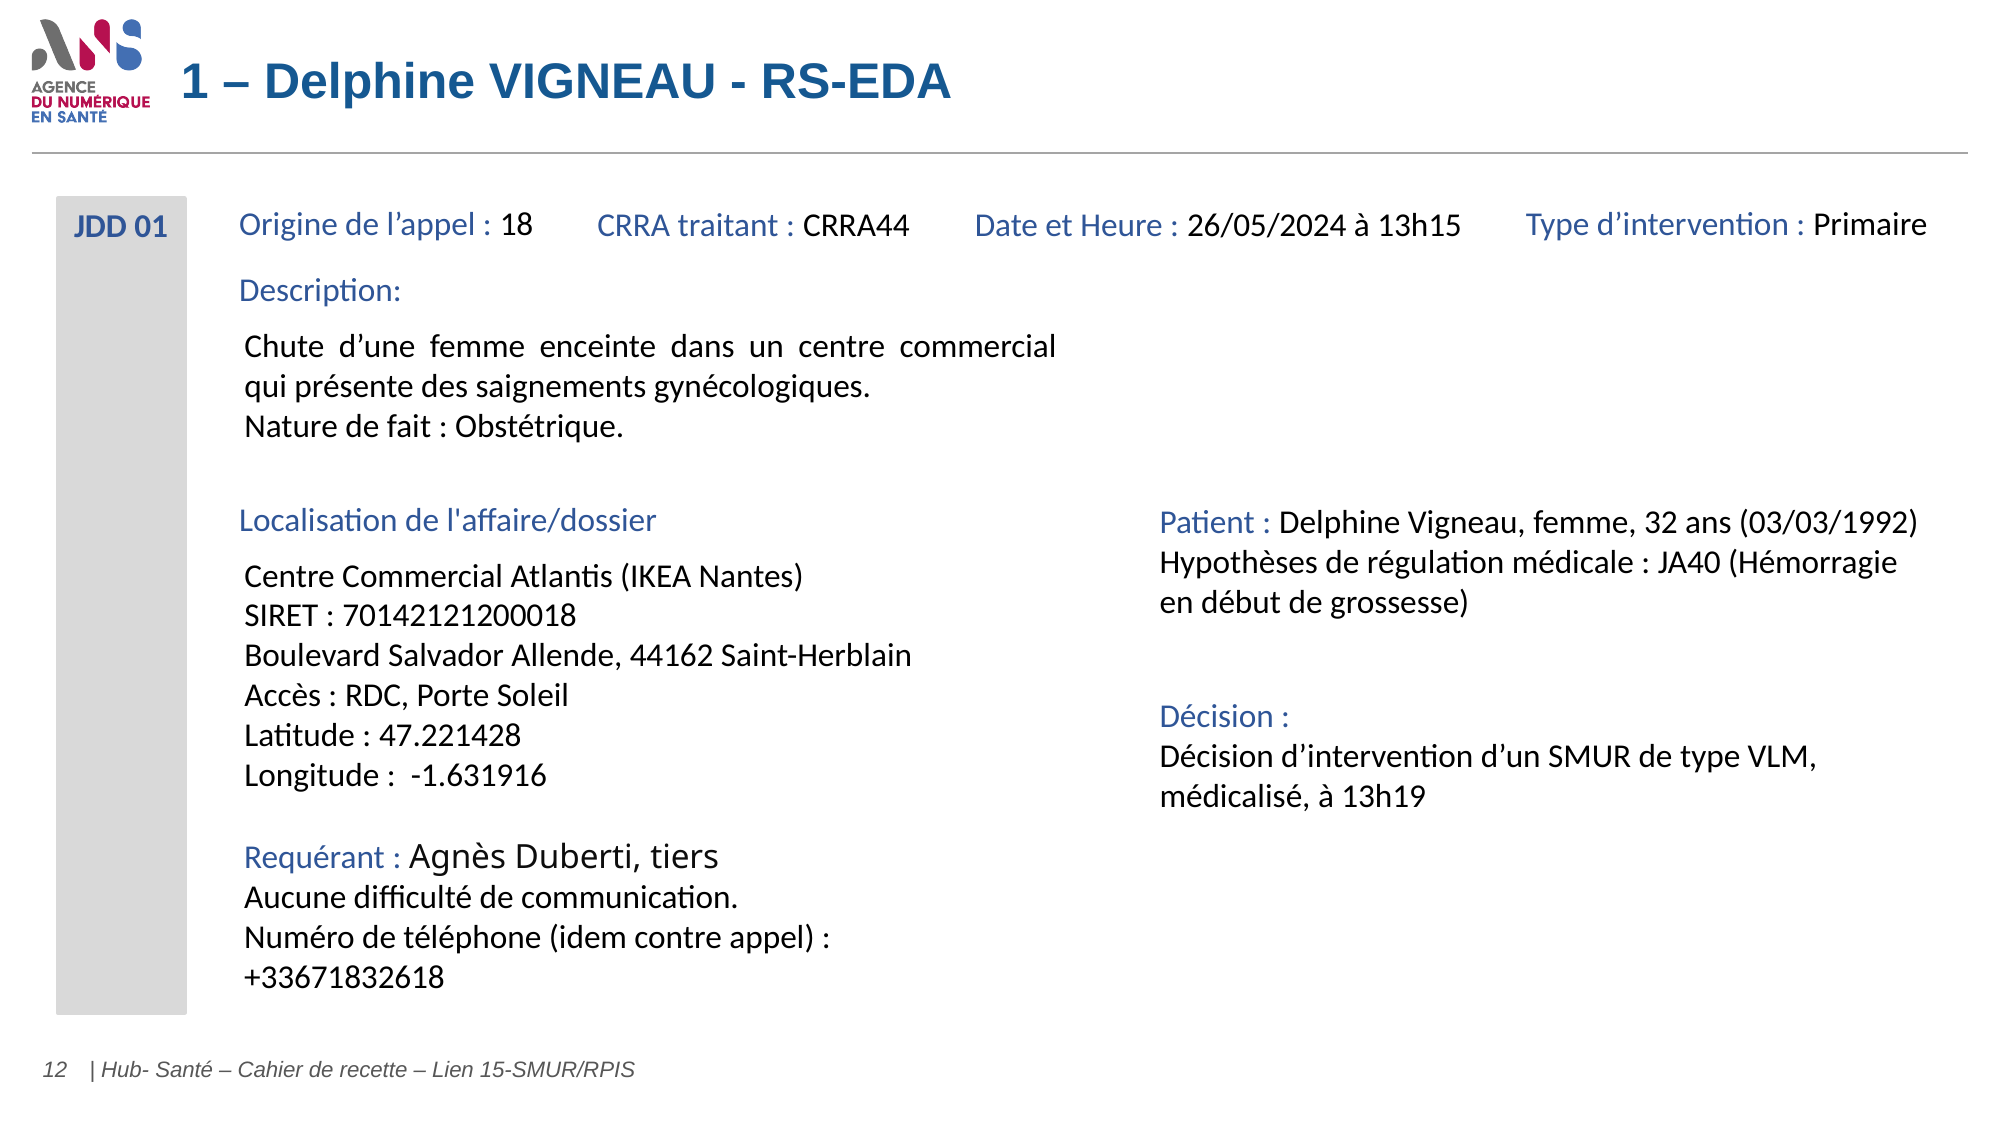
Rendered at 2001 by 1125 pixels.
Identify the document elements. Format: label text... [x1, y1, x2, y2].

text_box Description: [224, 260, 1225, 316]
text_box Patient : Delphine Vigneau, femme, 32 ans (03/03/1992) Hypothèses de régulation médicale : JA40 (Hémorragie en début de grossesse) [1144, 493, 1945, 628]
text_box Origine de l’appel : 18 [224, 194, 726, 250]
slide_number 12 [23, 1038, 87, 1099]
text_box Type d’intervention : Primaire [1511, 194, 2000, 250]
title 1 – Delphine VIGNEAU - RS-EDA [180, 19, 1945, 138]
text_box JDD 01 [56, 196, 187, 1015]
text_box Décision : Décision d’intervention d’un SMUR de type VLM, médicalisé, à 13h19 [1144, 686, 1945, 822]
text_box Chute d’une femme enceinte dans un centre commercial qui présente des saignements gynécologiques. Nature de fait : Obstétrique. [229, 317, 1073, 490]
text_box CRRA traitant : CRRA44 [582, 196, 960, 251]
picture [31, 19, 150, 123]
text_box Requérant : Agnès Duberti, tiers Aucune difficulté de communication. Numéro de téléphone (idem contre appel) : +33671832618 [229, 827, 1055, 1003]
text_box Date et Heure : 26/05/2024 à 13h15 [960, 195, 1490, 251]
text_box Centre Commercial Atlantis (IKEA Nantes) SIRET : 70142121200018 Boulevard Salvador Allende, 44162 Saint-Herblain Accès : RDC, Porte Soleil Latitude : 47.221428 Longitude : -1.631916 [229, 546, 1073, 801]
text_box Localisation de l'affaire/dossier [224, 490, 1225, 546]
footer | Hub- Santé – Cahier de recette – Lien 15-SMUR/RPIS [89, 1038, 1605, 1099]
